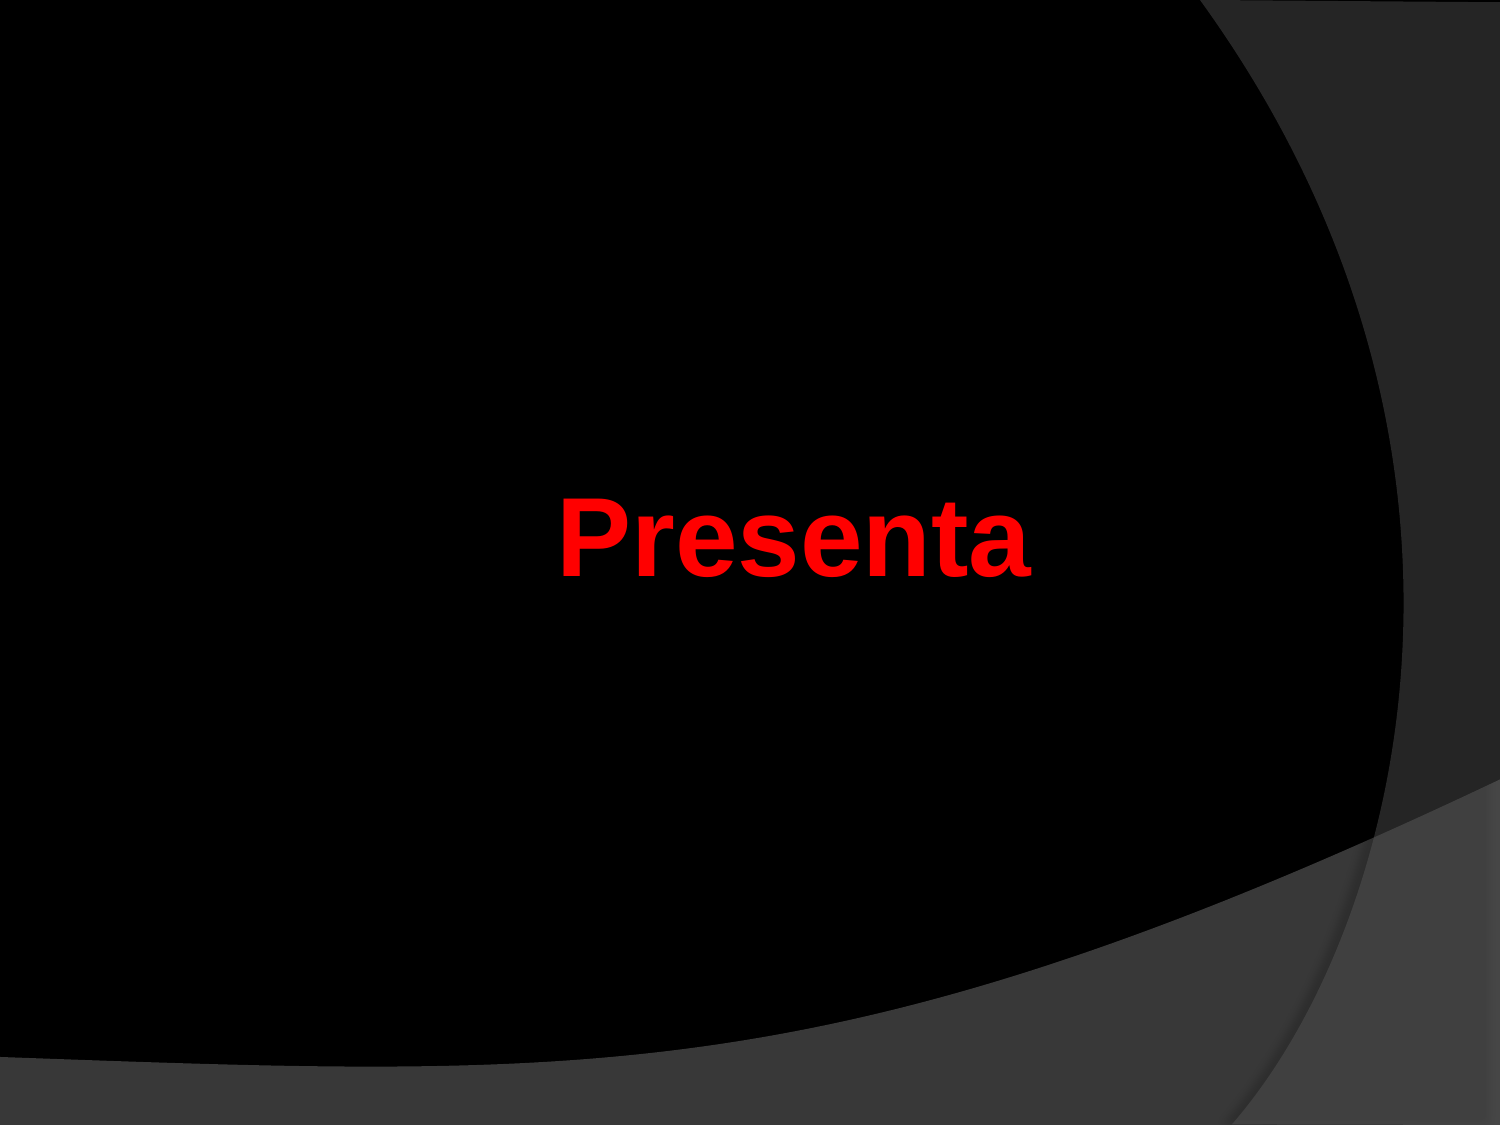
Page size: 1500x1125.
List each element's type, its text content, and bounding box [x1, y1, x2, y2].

text_box Presenta [541, 456, 1047, 607]
